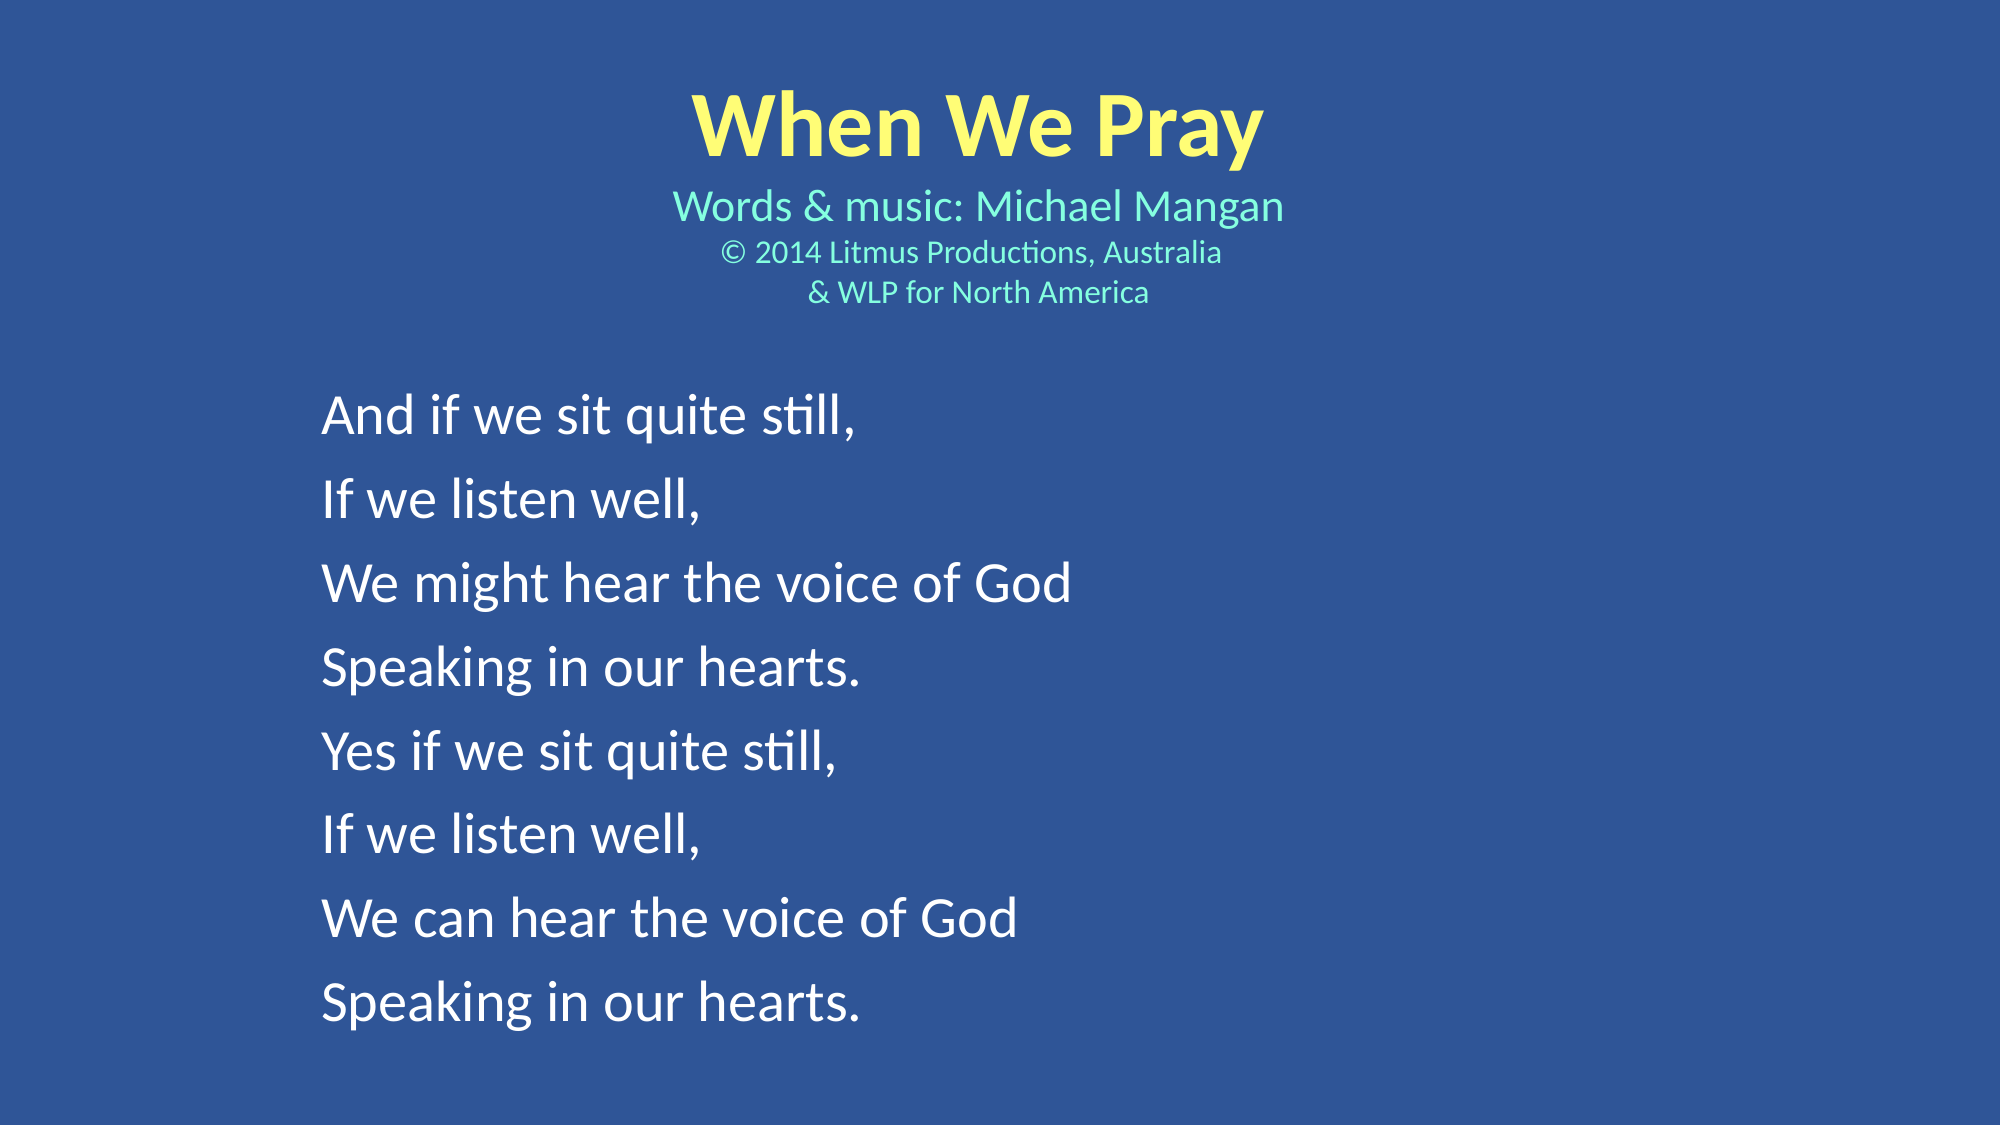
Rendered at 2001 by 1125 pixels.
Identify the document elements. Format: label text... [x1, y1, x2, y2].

text_box When We Pray Words & music: Michael Mangan © 2014 Litmus Productions, Australia & WLP for North America [291, 7, 1667, 366]
list And if we sit quite still, If we listen well, We might hear the voice of God Speaking in our hearts. Yes if we sit quite still, If we listen well, We can hear the voice of God Speaking in our hearts. [306, 376, 1694, 1049]
